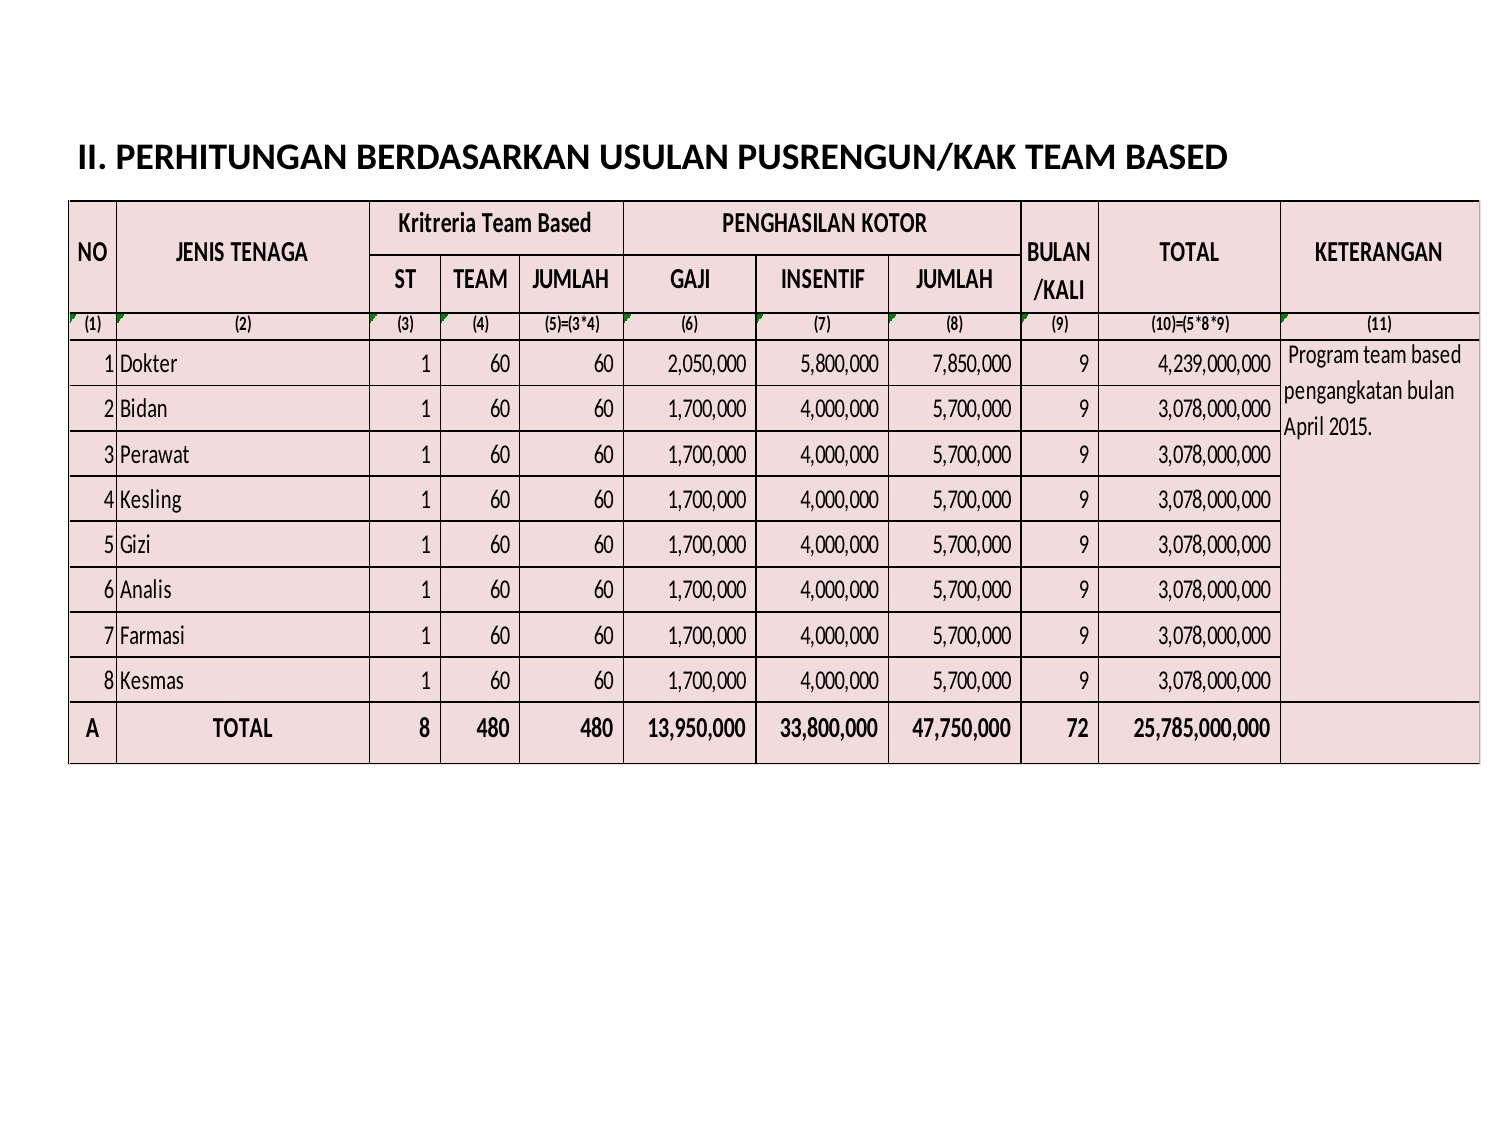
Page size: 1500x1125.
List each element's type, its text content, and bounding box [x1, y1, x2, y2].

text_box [67, 199, 1481, 766]
text_box II. PERHITUNGAN BERDASARKAN USULAN PUSRENGUN/KAK TEAM BASED [62, 124, 1438, 185]
